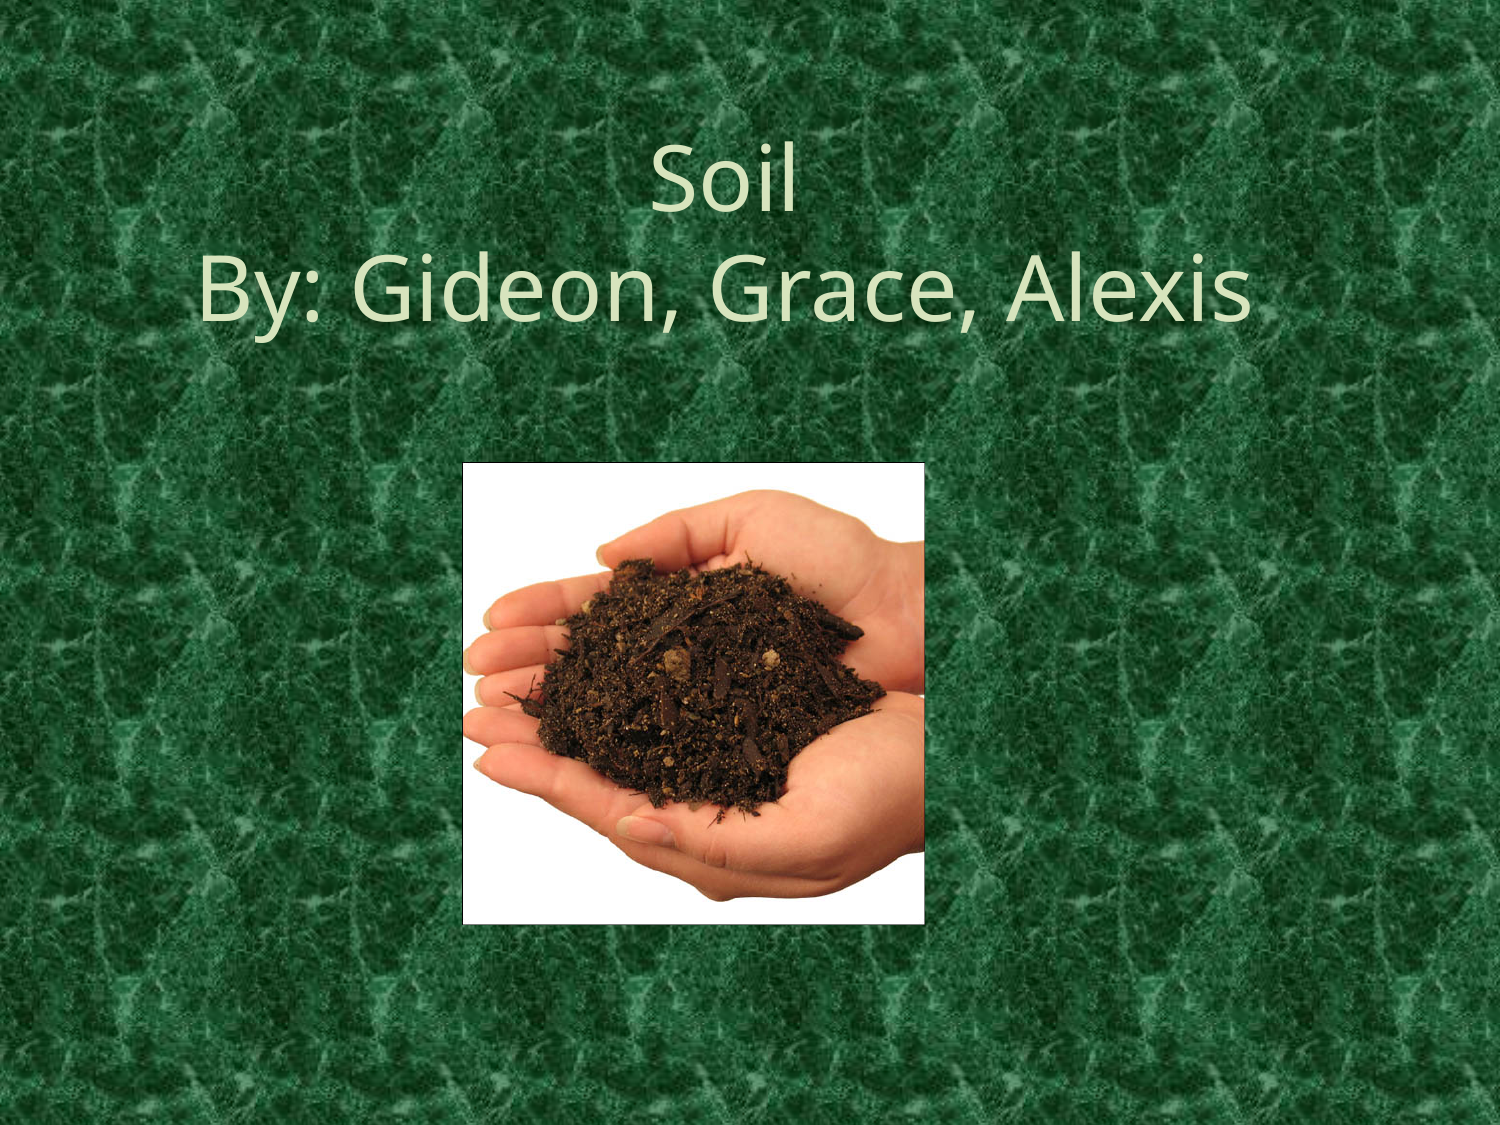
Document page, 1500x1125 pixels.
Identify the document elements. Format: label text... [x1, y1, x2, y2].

picture [0, 0, 1500, 1125]
text_box Soil By: Gideon, Grace, Alexis [62, 112, 1388, 677]
